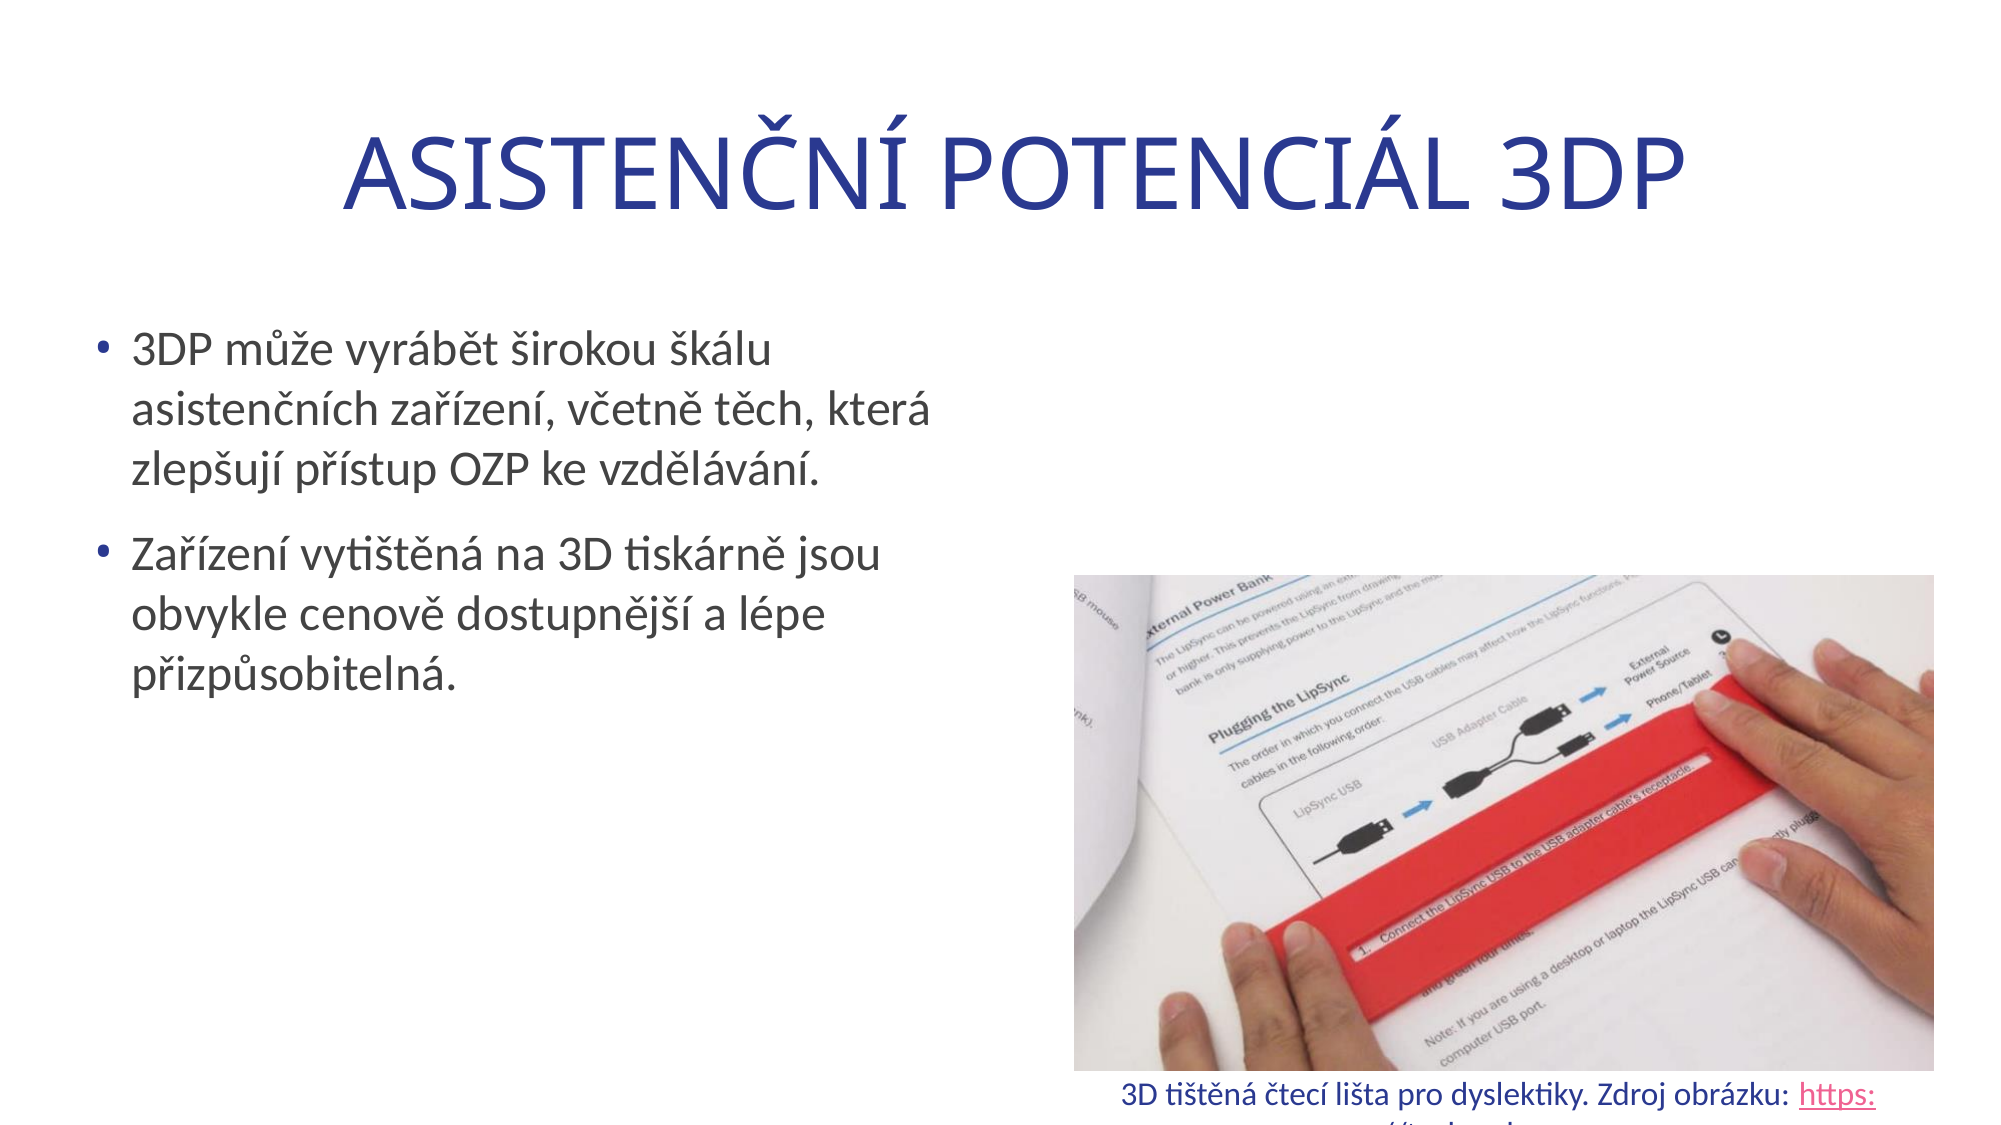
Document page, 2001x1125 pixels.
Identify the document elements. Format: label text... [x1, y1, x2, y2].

picture [1074, 575, 1934, 1072]
list 3DP může vyrábět širokou škálu asistenčních zařízení, včetně těch, která zlepšují přístup OZP ke vzdělávání. Zařízení vytištěná na 3D tiskárně jsou obvykle cenově dostupnější a lépe přizpůsobitelná. [79, 307, 1017, 1022]
title ASISTENČNÍ POTENCIÁL 3DP [118, 68, 1915, 287]
text_box 3D tištěná čtecí lišta pro dyslektiky. Zdroj obrázku: https://techowlpa.org [1016, 1065, 1981, 1125]
